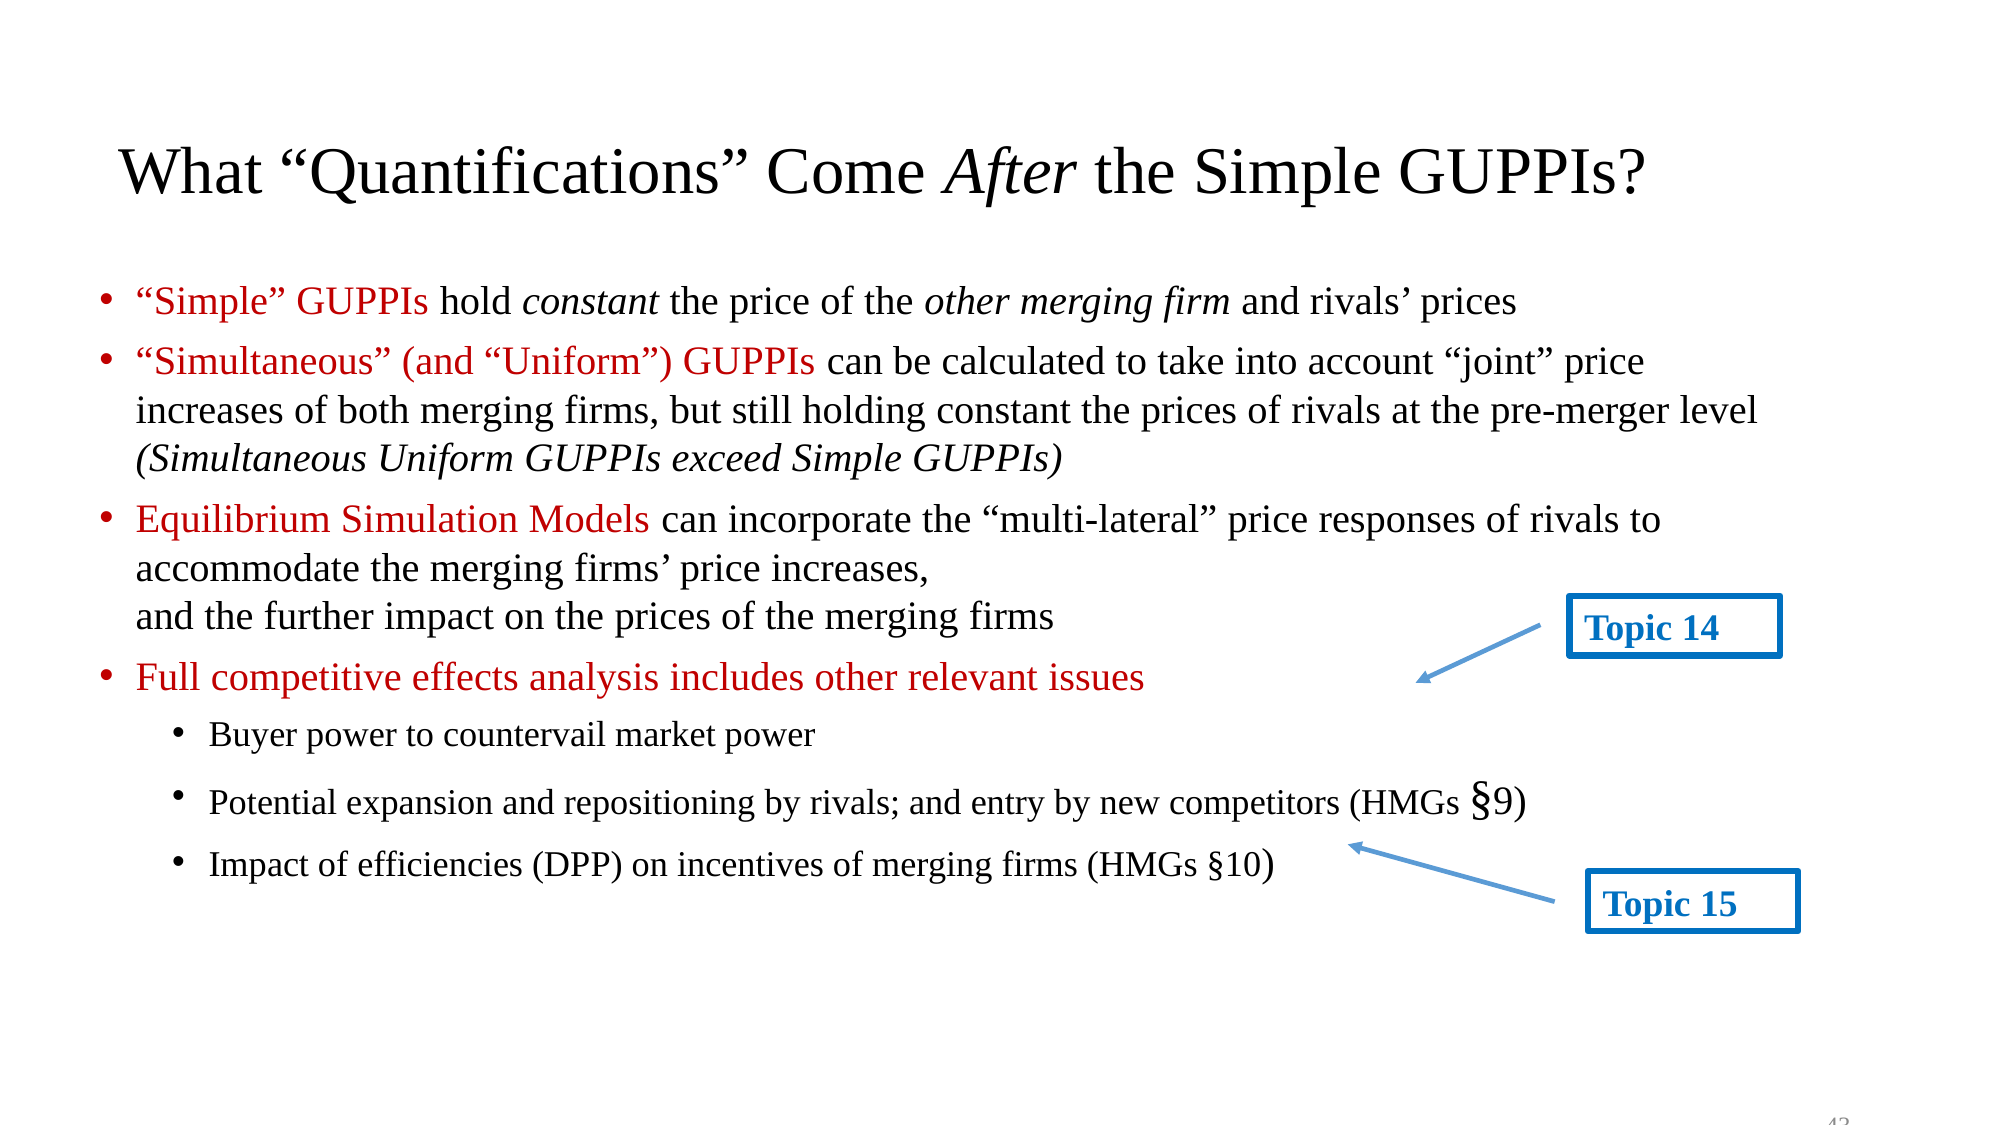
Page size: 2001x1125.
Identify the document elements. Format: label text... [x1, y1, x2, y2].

title What “Quantifications” Come After the Simple GUPPIs? [103, 75, 1829, 268]
list “Simple” GUPPIs hold constant the price of the other merging firm and rivals’ prices “Simultaneous” (and “Uniform”) GUPPIs can be calculated to take into account “joint” price increases of both merging firms, but still holding constant the prices of rivals at the pre-merger level (Simultaneous Uniform GUPPIs exceed Simple GUPPIs) Equilibrium Simulation Models can incorporate the “multi-lateral” price responses of rivals to accommodate the merging firms’ price increases, and the further impact on the prices of the merging firms Full competitive effects analysis includes other relevant issues Buyer power to countervail market power Potential expansion and repositioning by rivals; and entry by new competitors (HMGs §9) Impact of efficiencies (DPP) on incentives of merging firms (HMGs §10) [84, 266, 1810, 897]
text_box Topic 15 [1587, 871, 1799, 932]
text_box Topic 14 [1569, 595, 1781, 656]
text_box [1347, 844, 1555, 902]
slide_number 43 [1415, 1098, 1866, 1125]
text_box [1415, 624, 1541, 683]
